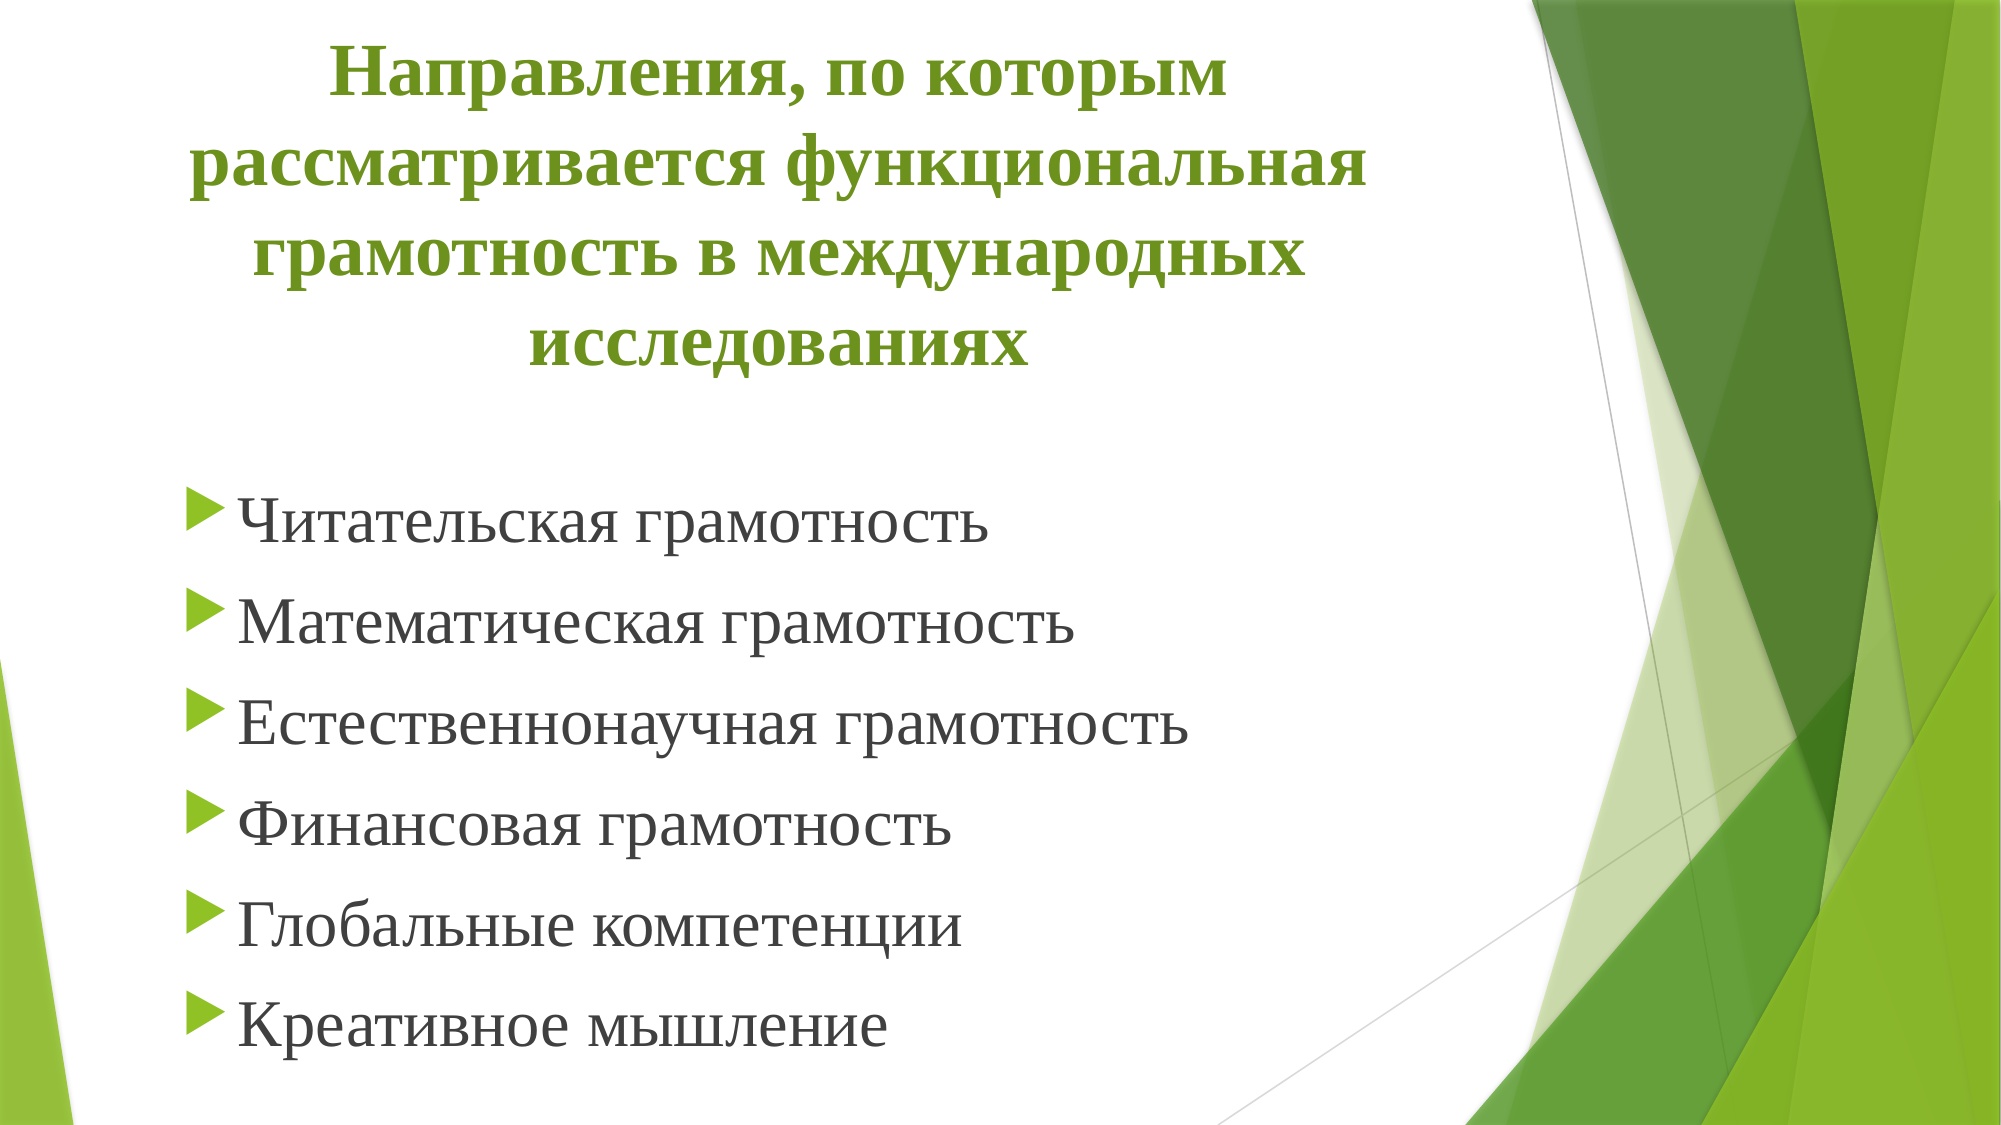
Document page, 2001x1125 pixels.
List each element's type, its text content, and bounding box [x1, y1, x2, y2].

title Направления, по которым рассматривается функциональная грамотность в международных исследованиях [74, 12, 1485, 230]
list Читательская грамотность Математическая грамотность Естественнонаучная грамотность Финансовая грамотность Глобальные компетенции Креативное мышление [166, 468, 1577, 1105]
